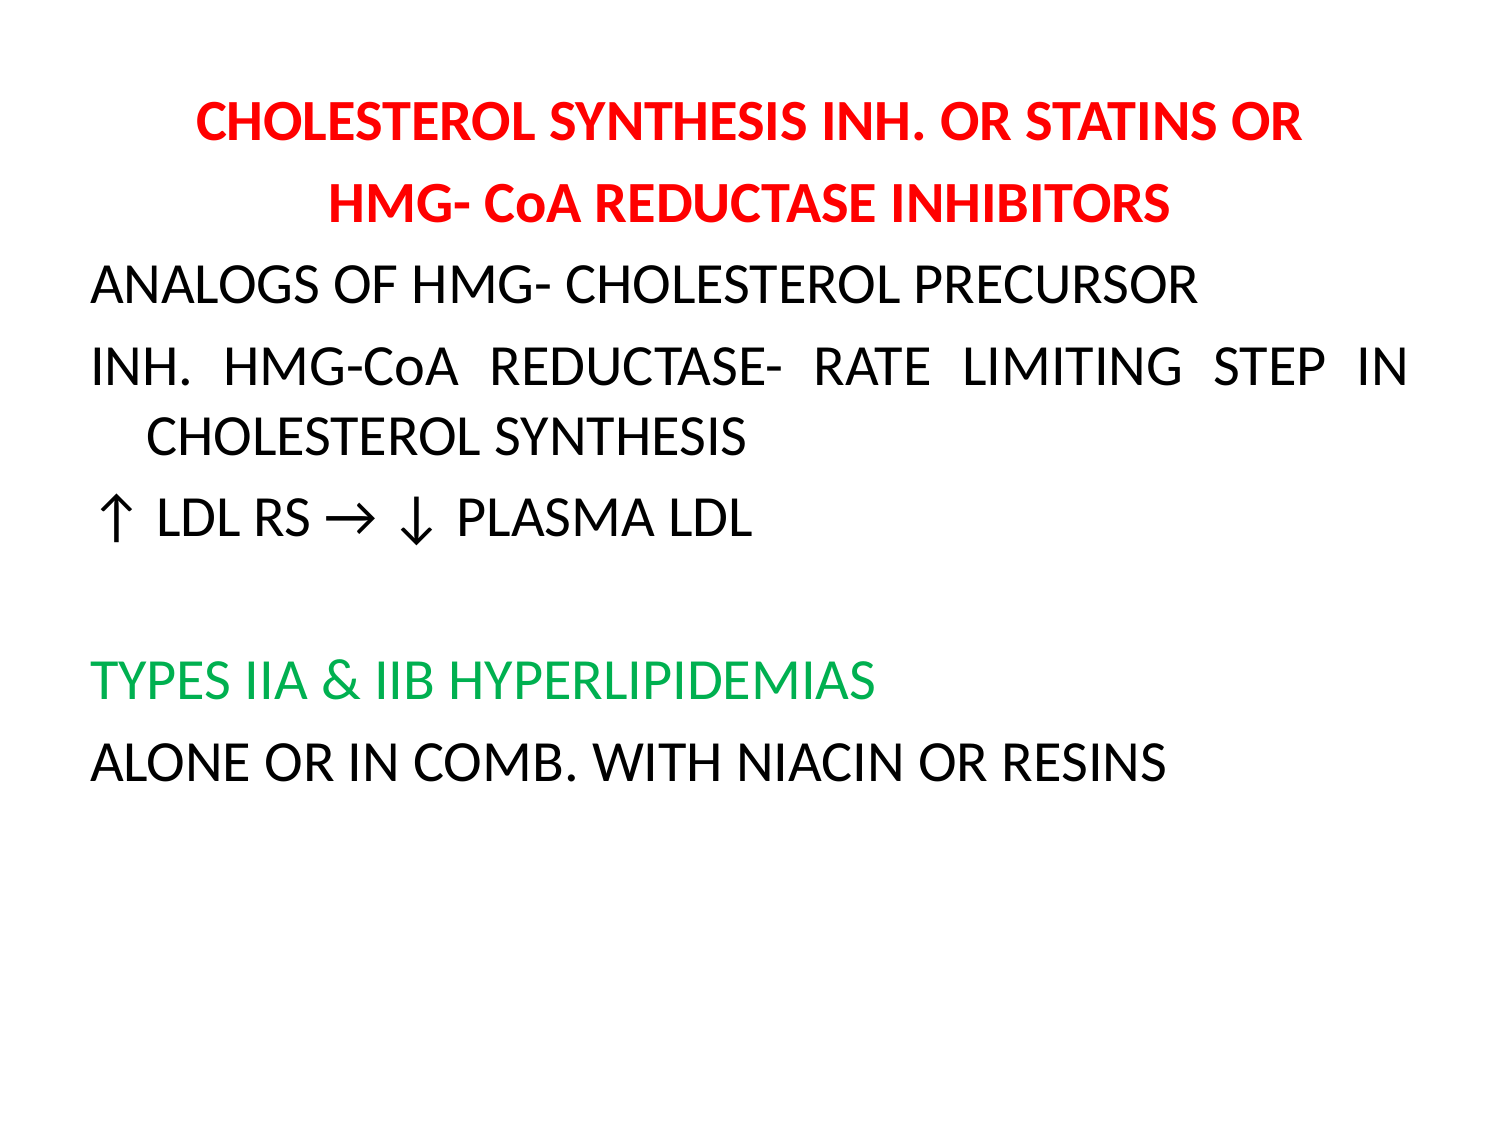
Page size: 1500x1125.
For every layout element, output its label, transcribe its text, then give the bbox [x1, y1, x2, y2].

list CHOLESTEROL SYNTHESIS INH. OR STATINS OR HMG- CoA REDUCTASE INHIBITORS ANALOGS OF HMG- CHOLESTEROL PRECURSOR INH. HMG-CoA REDUCTASE- RATE LIMITING STEP IN CHOLESTEROL SYNTHESIS ↑ LDL RS → ↓ PLASMA LDL TYPES IIA & IIB HYPERLIPIDEMIAS ALONE OR IN COMB. WITH NIACIN OR RESINS [75, 75, 1425, 818]
